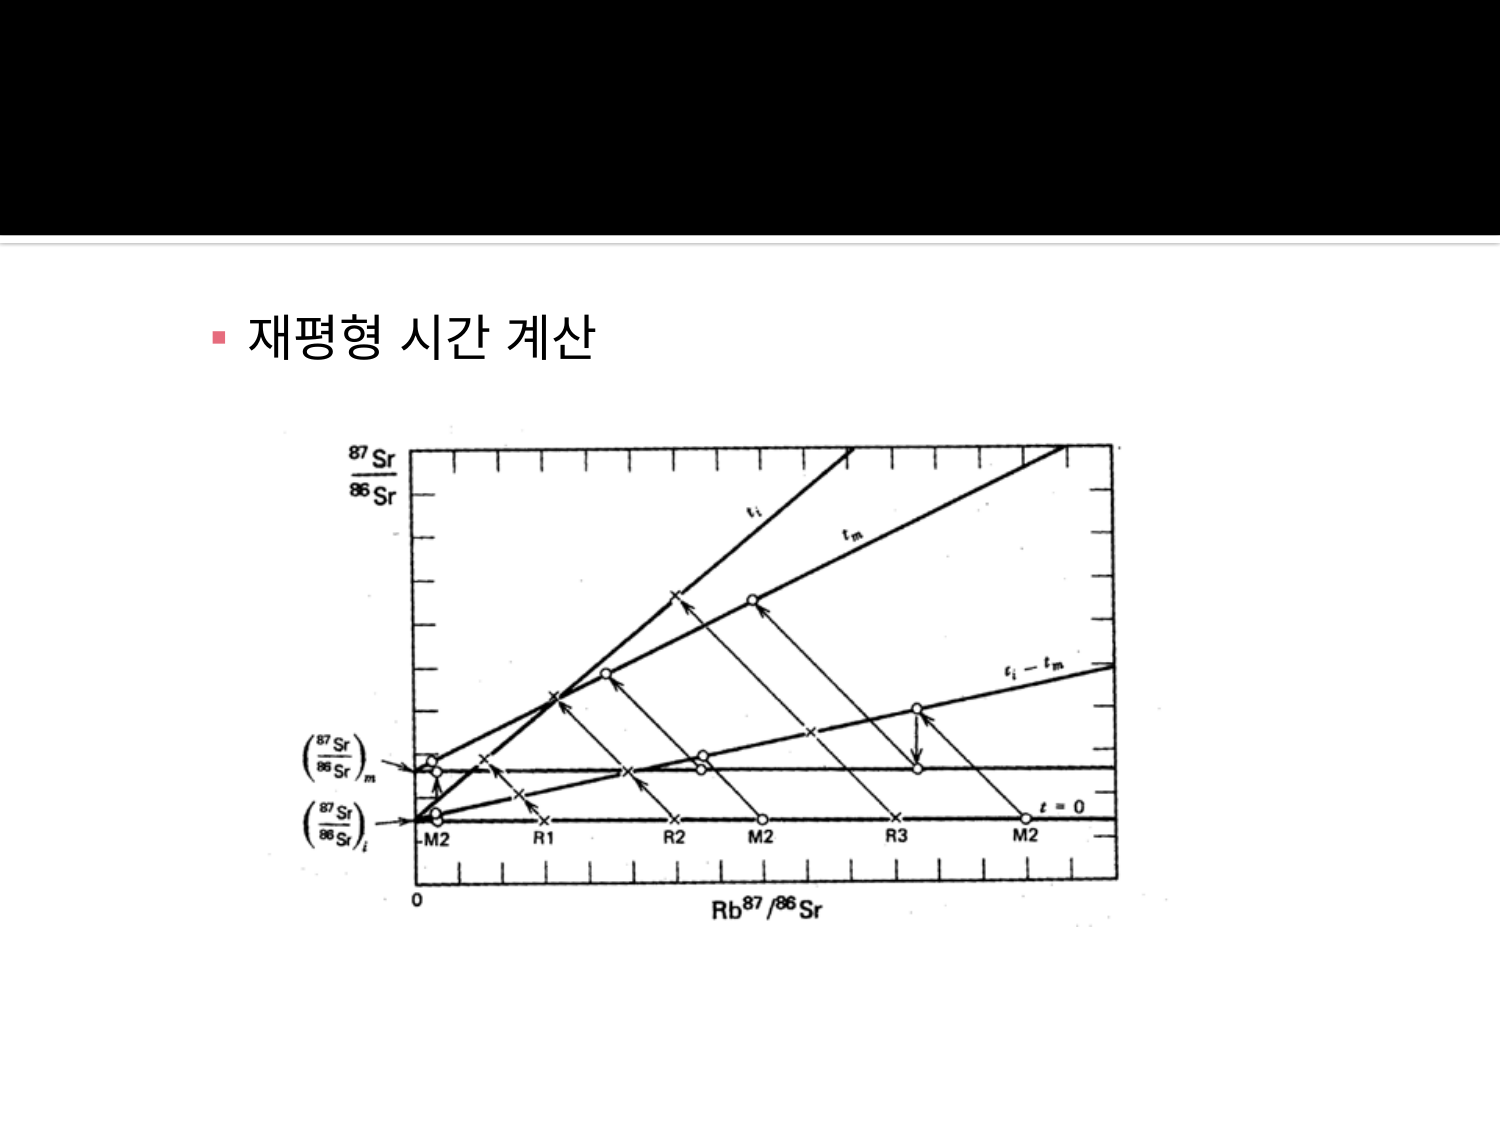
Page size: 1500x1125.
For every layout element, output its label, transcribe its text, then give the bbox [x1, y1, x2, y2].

picture [265, 420, 1172, 928]
list 재평형 시간 계산 [75, 291, 1471, 1050]
